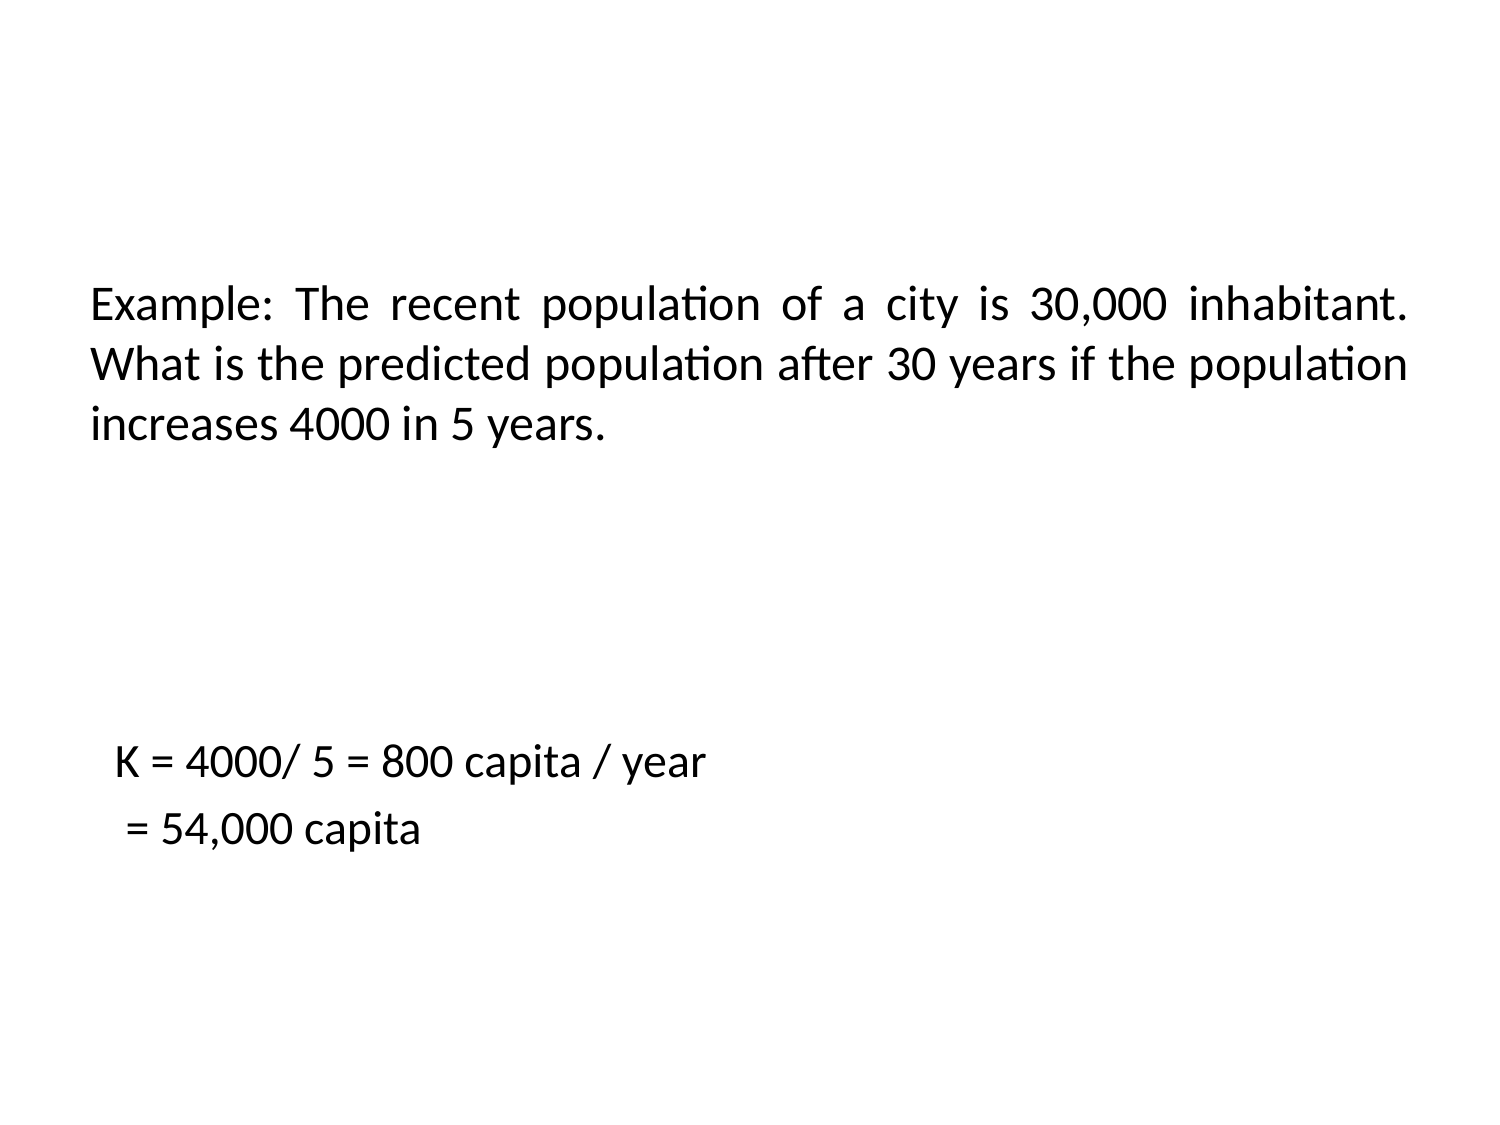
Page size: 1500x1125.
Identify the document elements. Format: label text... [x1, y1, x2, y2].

list Example: The recent population of a city is 30,000 inhabitant. What is the predicted population after 30 years if the population increases 4000 in 5 years. [75, 262, 1425, 488]
